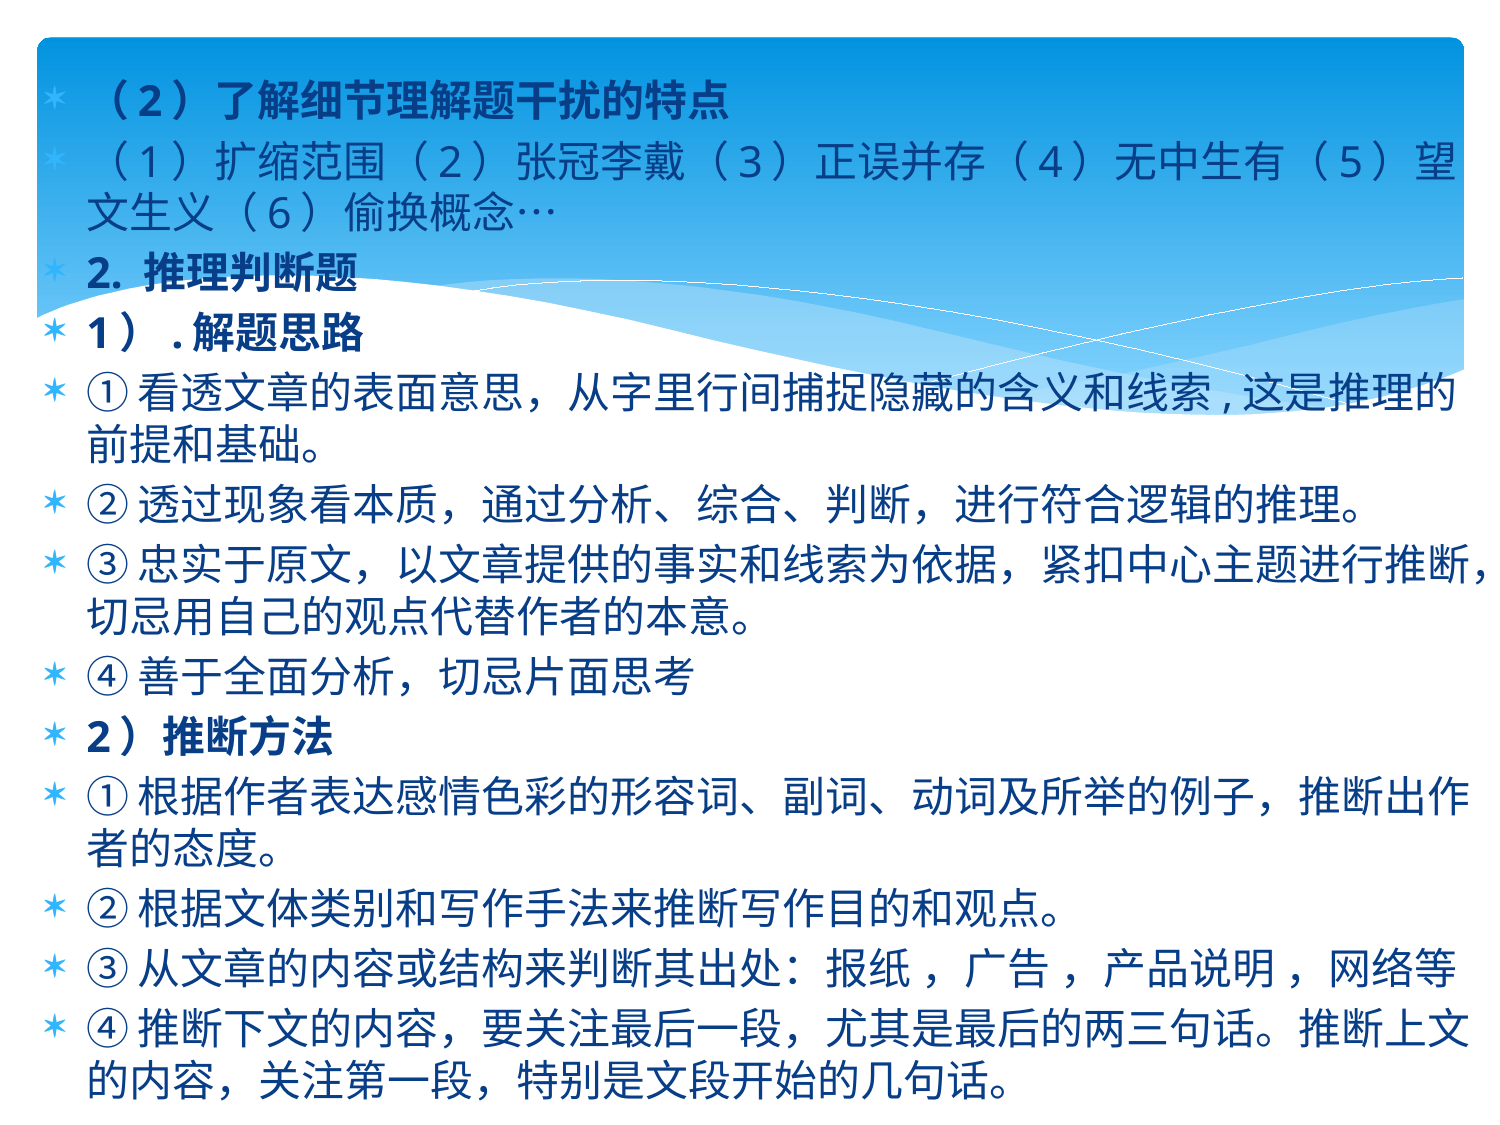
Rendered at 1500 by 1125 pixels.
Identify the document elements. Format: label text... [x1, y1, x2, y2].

list （2）了解细节理解题干扰的特点 （1）扩缩范围（2）张冠李戴（3）正误并存（4）无中生有（5）望文生义（6）偷换概念… 2. 推理判断题 1）.解题思路 ①看透文章的表面意思，从字里行间捕捉隐藏的含义和线索,这是推理的前提和基础。 ②透过现象看本质，通过分析、综合、判断，进行符合逻辑的推理。 ③忠实于原文，以文章提供的事实和线索为依据，紧扣中心主题进行推断，切忌用自己的观点代替作者的本意。 ④善于全面分析，切忌片面思考 2）推断方法 ①根据作者表达感情色彩的形容词、副词、动词及所举的例子，推断出作者的态度。 ②根据文体类别和写作手法来推断写作目的和观点。 ③从文章的内容或结构来判断其出处：报纸 ，广告 ，产品说明 ，网络等 ④推断下文的内容，要关注最后一段，尤其是最后的两三句话。推断上文的内容，关注第一段，特别是文段开始的几句话。 [29, 66, 1500, 1125]
